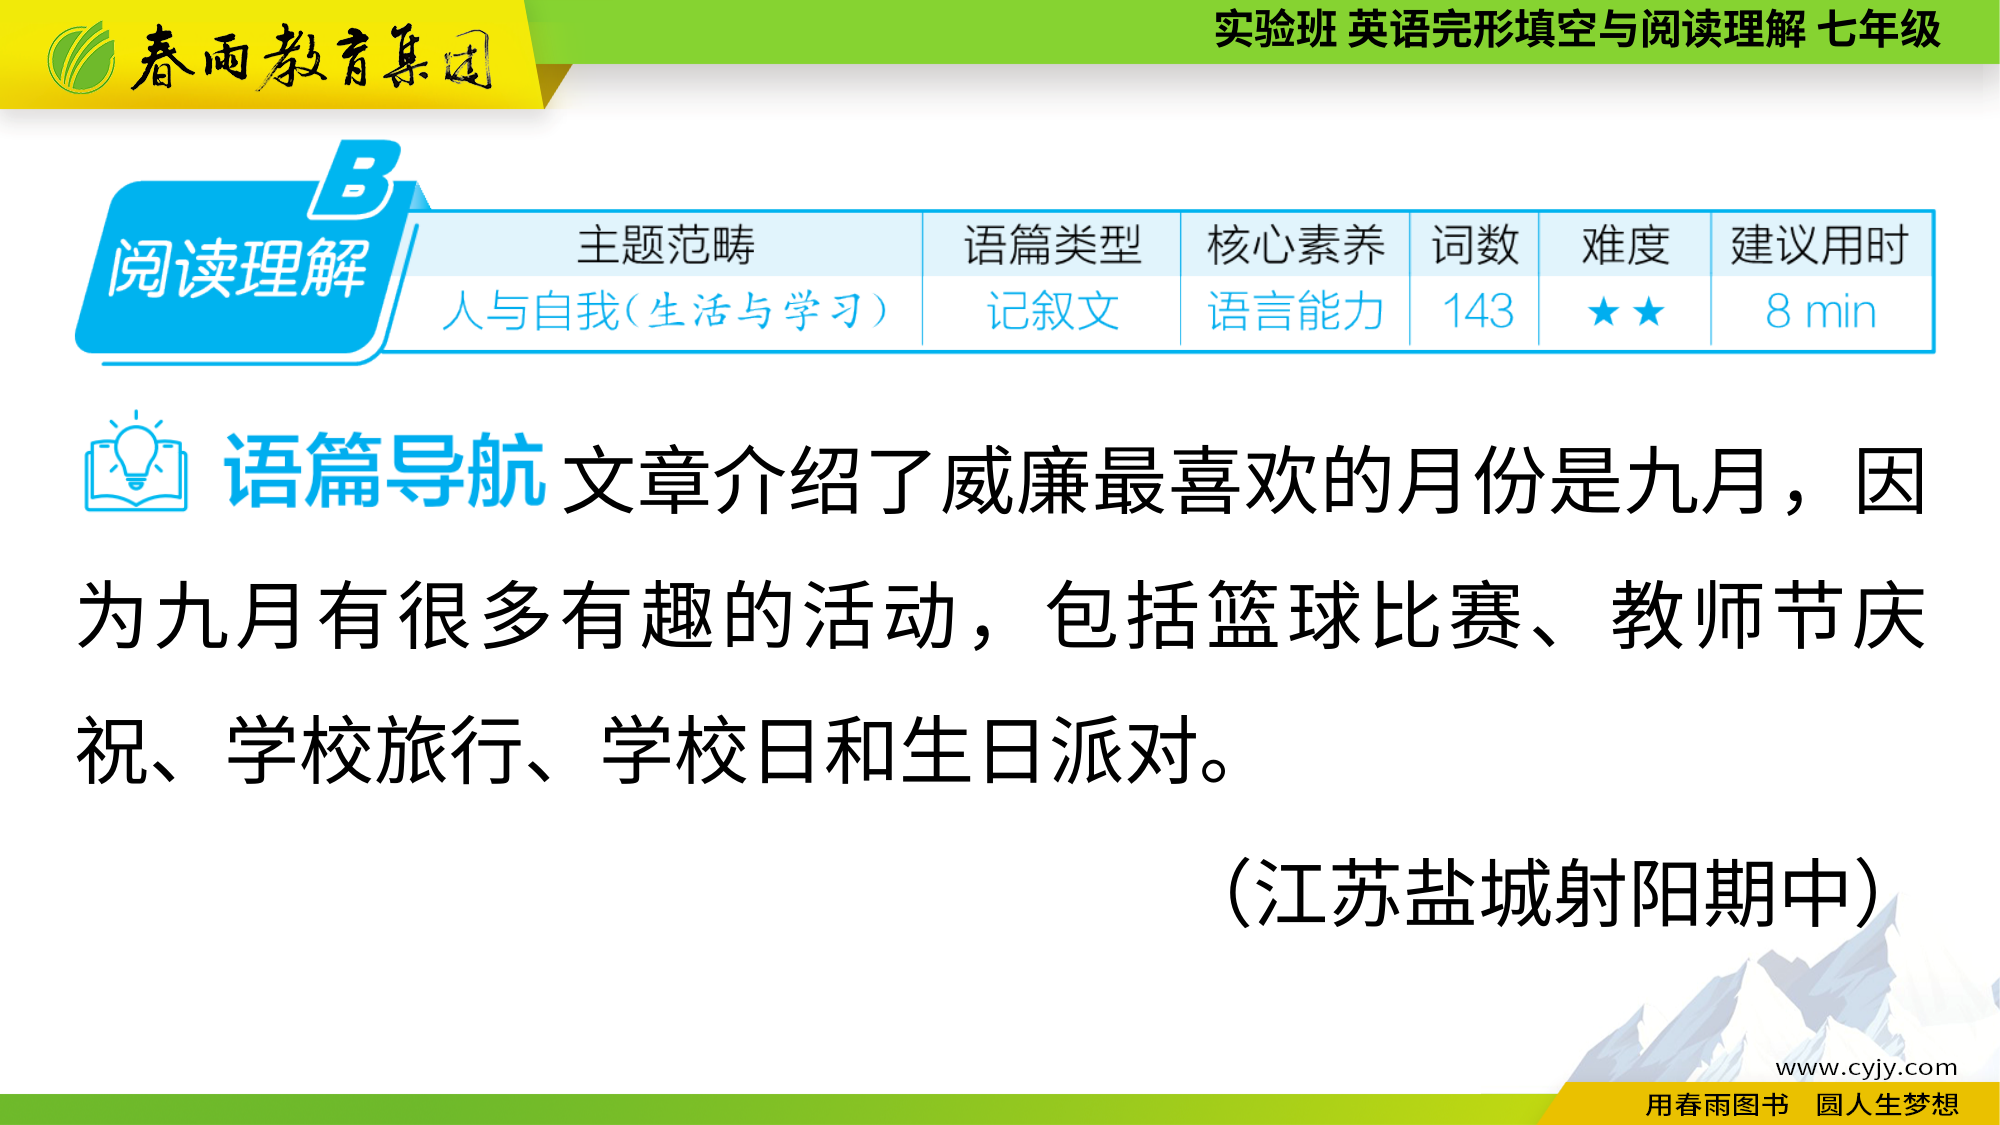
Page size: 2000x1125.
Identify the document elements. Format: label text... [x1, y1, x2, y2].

text_box 文章介绍了威廉最喜欢的月份是九月，因为九月有很多有趣的活动，包括篮球比赛、教师节庆祝、学校旅行、学校日和生日派对。 [59, 384, 1944, 801]
picture [0, 0, 2000, 1125]
text_box （江苏盐城射阳期中） [1035, 794, 1944, 945]
